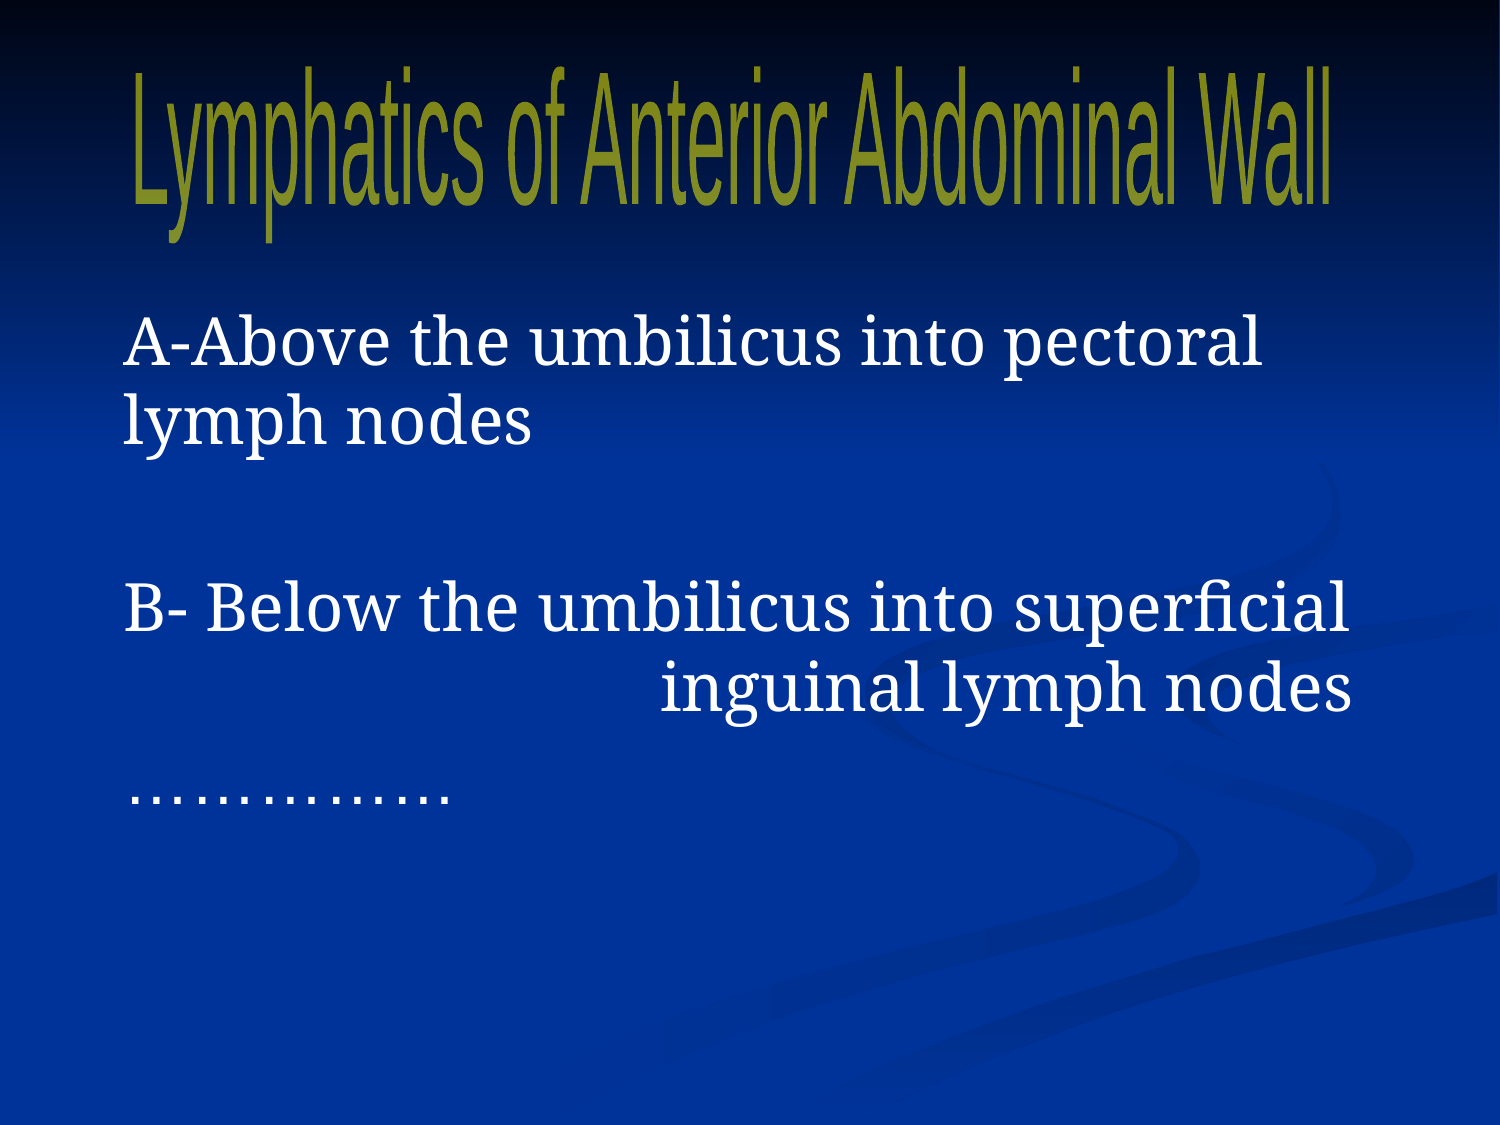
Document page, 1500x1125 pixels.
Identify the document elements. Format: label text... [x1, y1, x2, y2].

list A-Above the umbilicus into pectoral lymph nodes B- Below the umbilicus into superficial inguinal lymph nodes …………… [108, 290, 1459, 1034]
